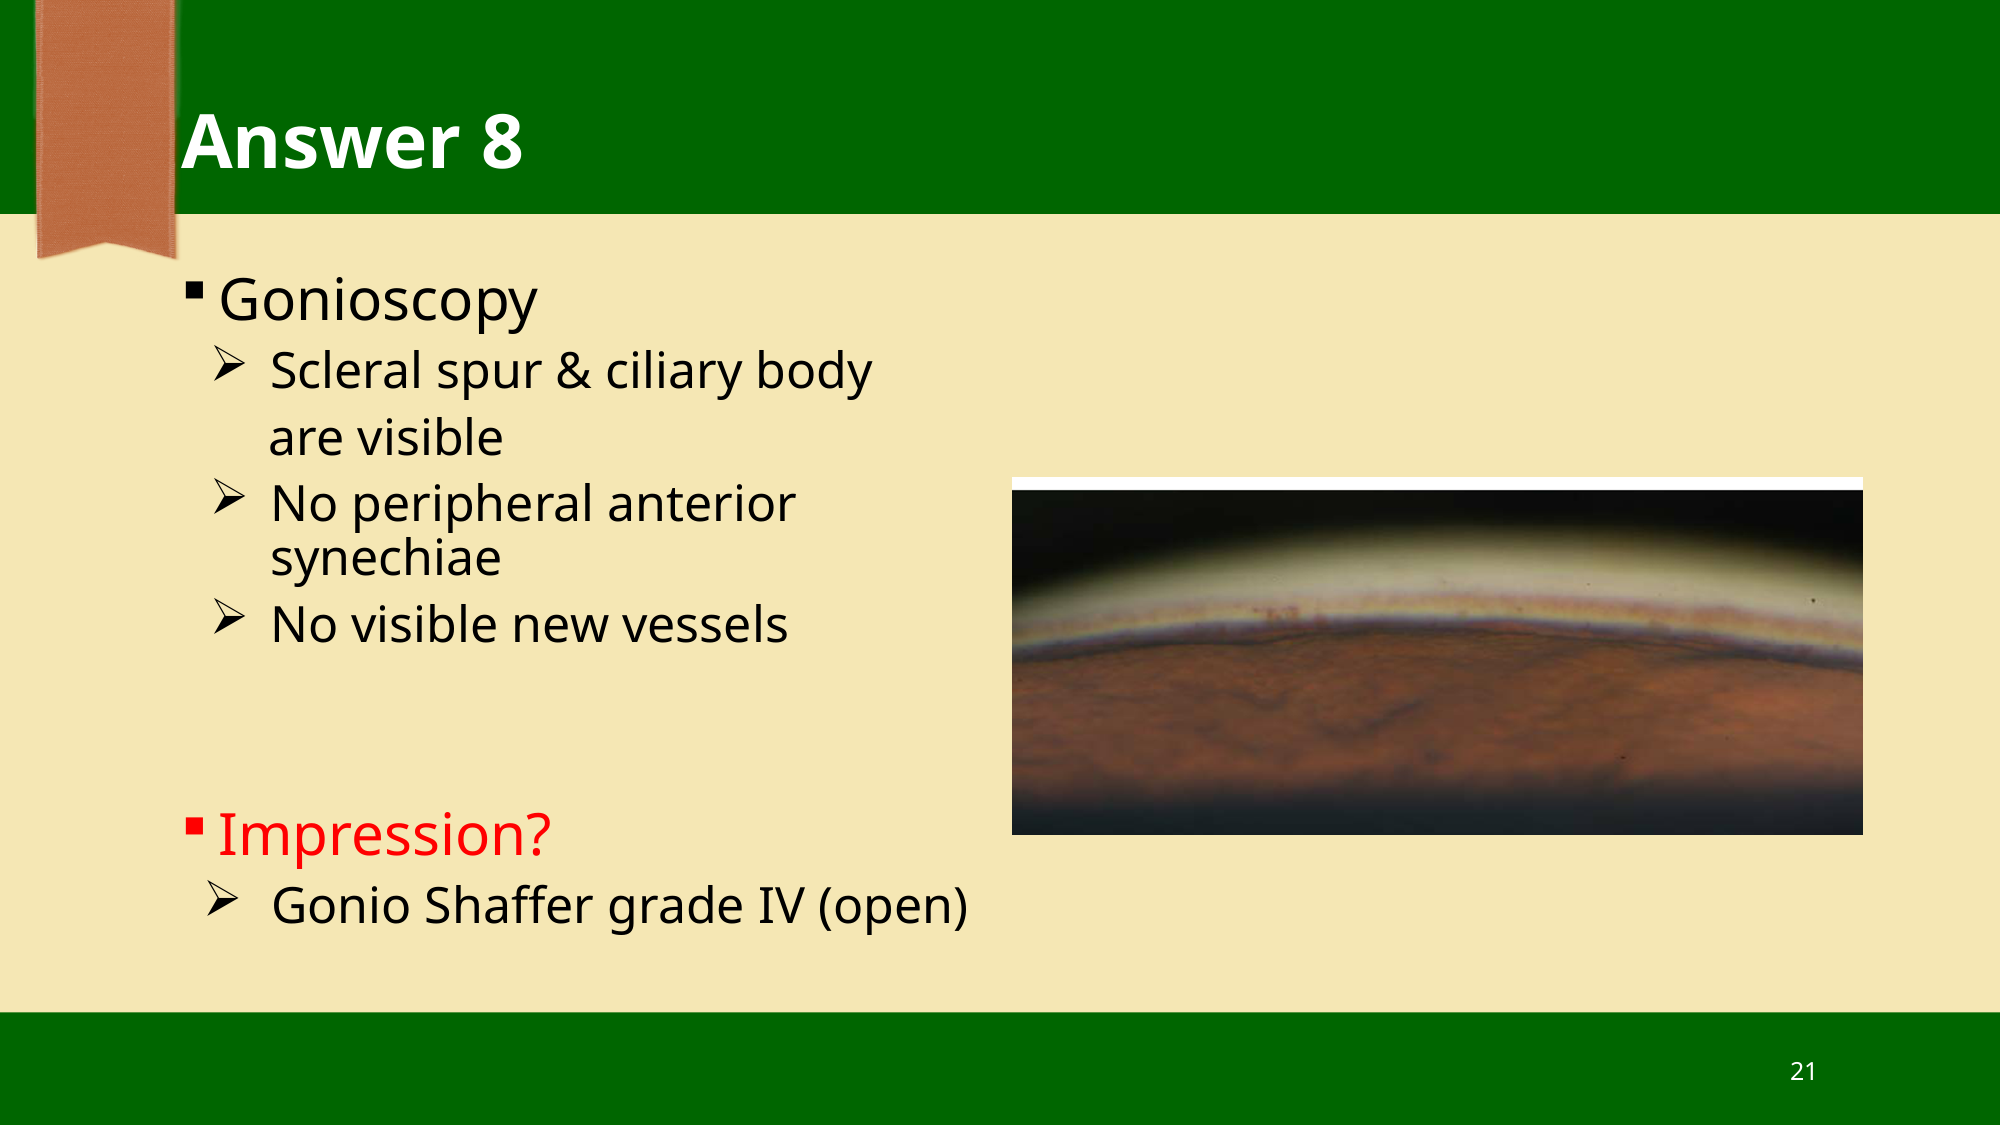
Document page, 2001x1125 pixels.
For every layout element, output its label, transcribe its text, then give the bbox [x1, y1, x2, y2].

slide_number 21 [1518, 1042, 1819, 1103]
title Answer 8 [181, 12, 1819, 193]
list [1012, 477, 1863, 835]
list Gonioscopy Scleral spur & ciliary body are visible No peripheral anterior synechiae No visible new vessels Impression? Gonio Shaffer grade IV (open) [181, 262, 988, 1013]
